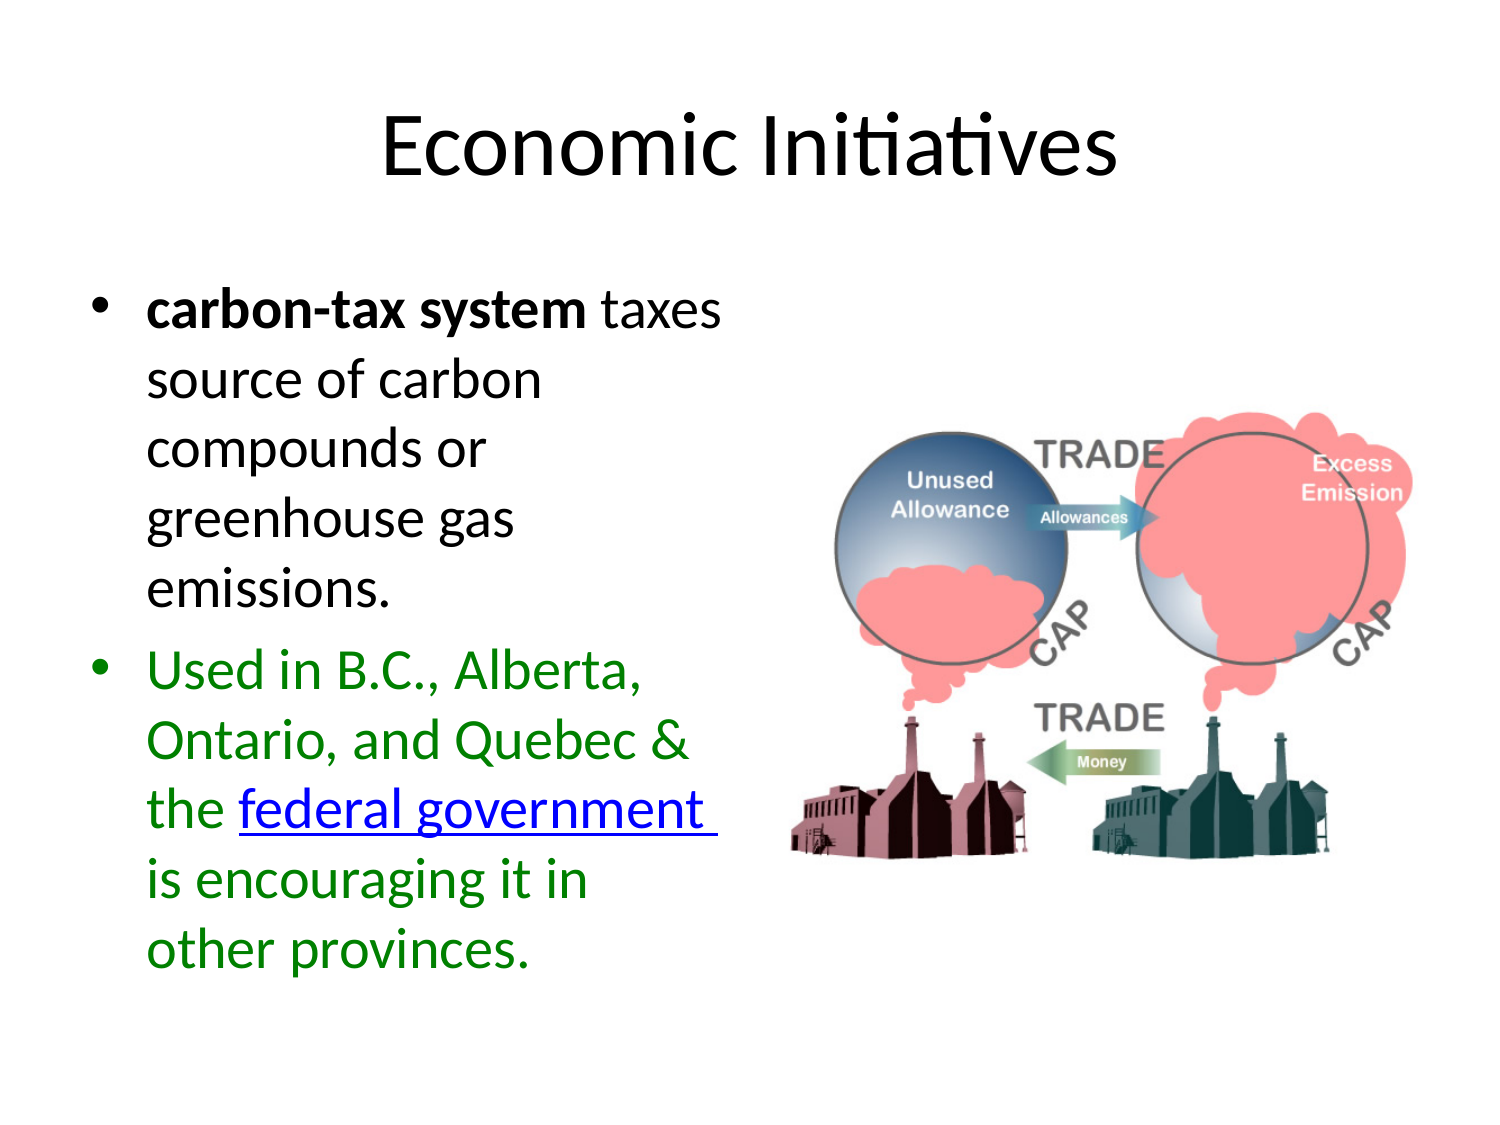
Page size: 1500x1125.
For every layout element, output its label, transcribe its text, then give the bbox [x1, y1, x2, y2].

title Economic Initiatives [75, 45, 1425, 233]
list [762, 262, 1426, 1006]
list carbon-tax system taxes source of carbon compounds or greenhouse gas emissions. Used in B.C., Alberta, Ontario, and Quebec & the federal government is encouraging it in other provinces. [75, 262, 738, 1005]
